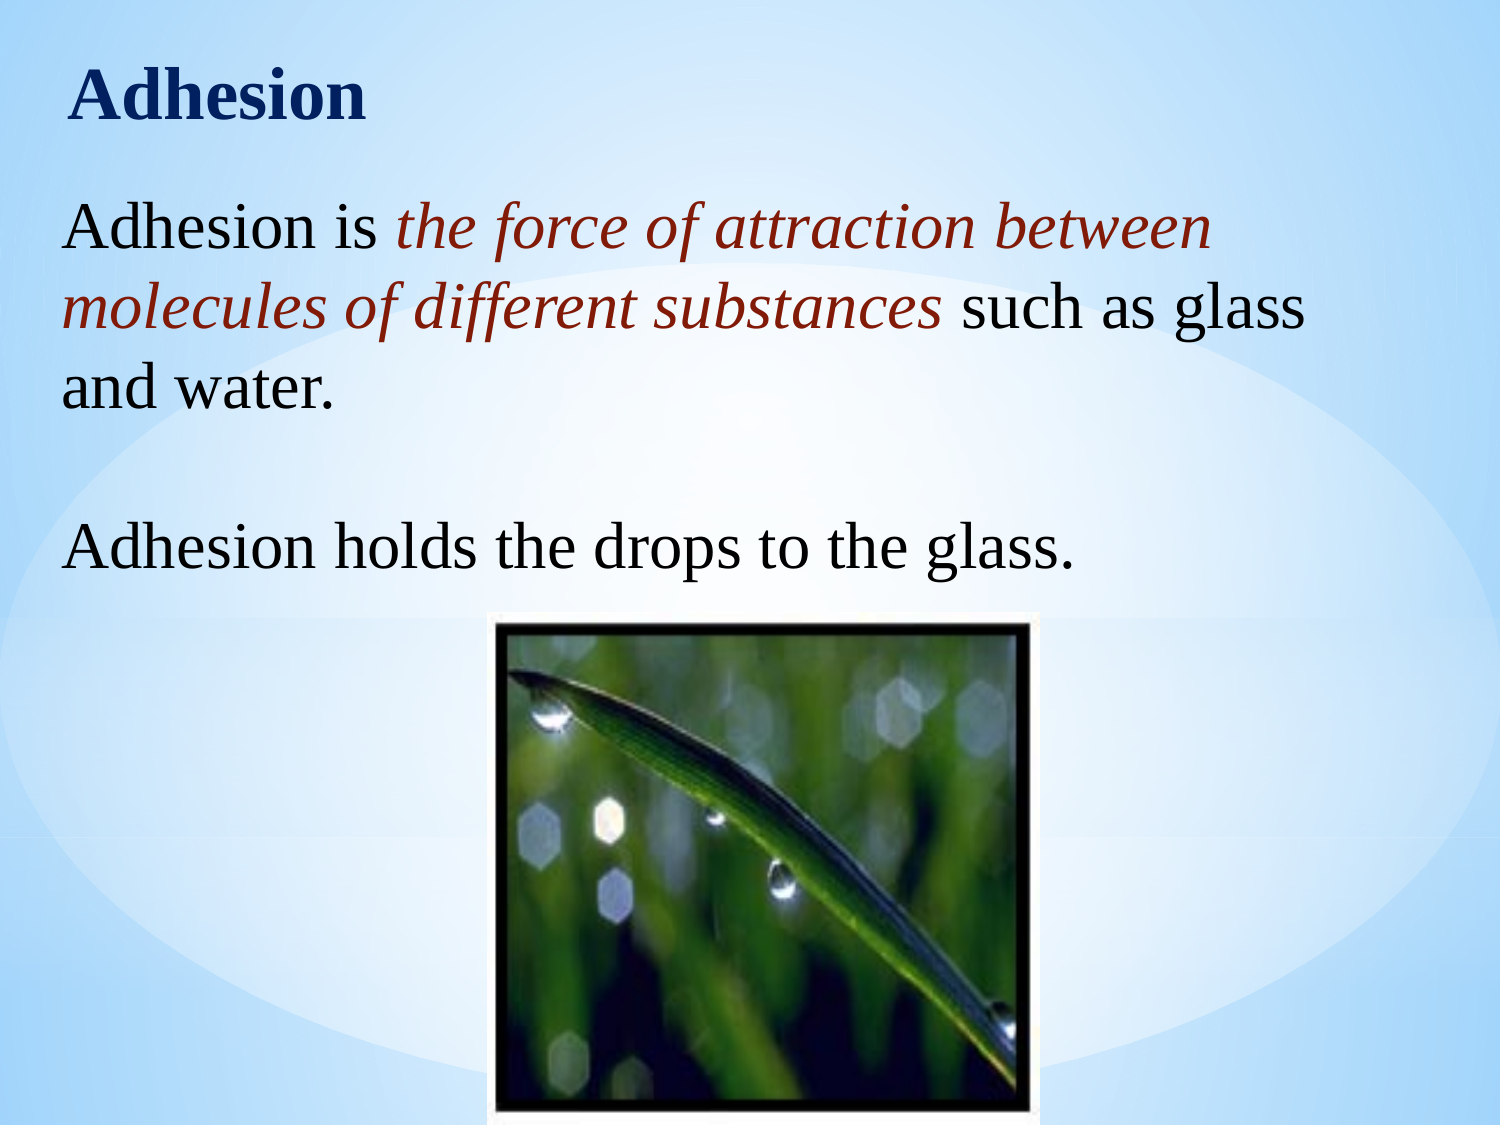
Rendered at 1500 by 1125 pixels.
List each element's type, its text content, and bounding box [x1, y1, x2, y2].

text_box Adhesion [52, 37, 383, 143]
picture [487, 612, 1040, 1125]
text_box Adhesion is the force of attraction between molecules of different substances such as glass and water. Adhesion holds the drops to the glass. [46, 174, 1384, 750]
